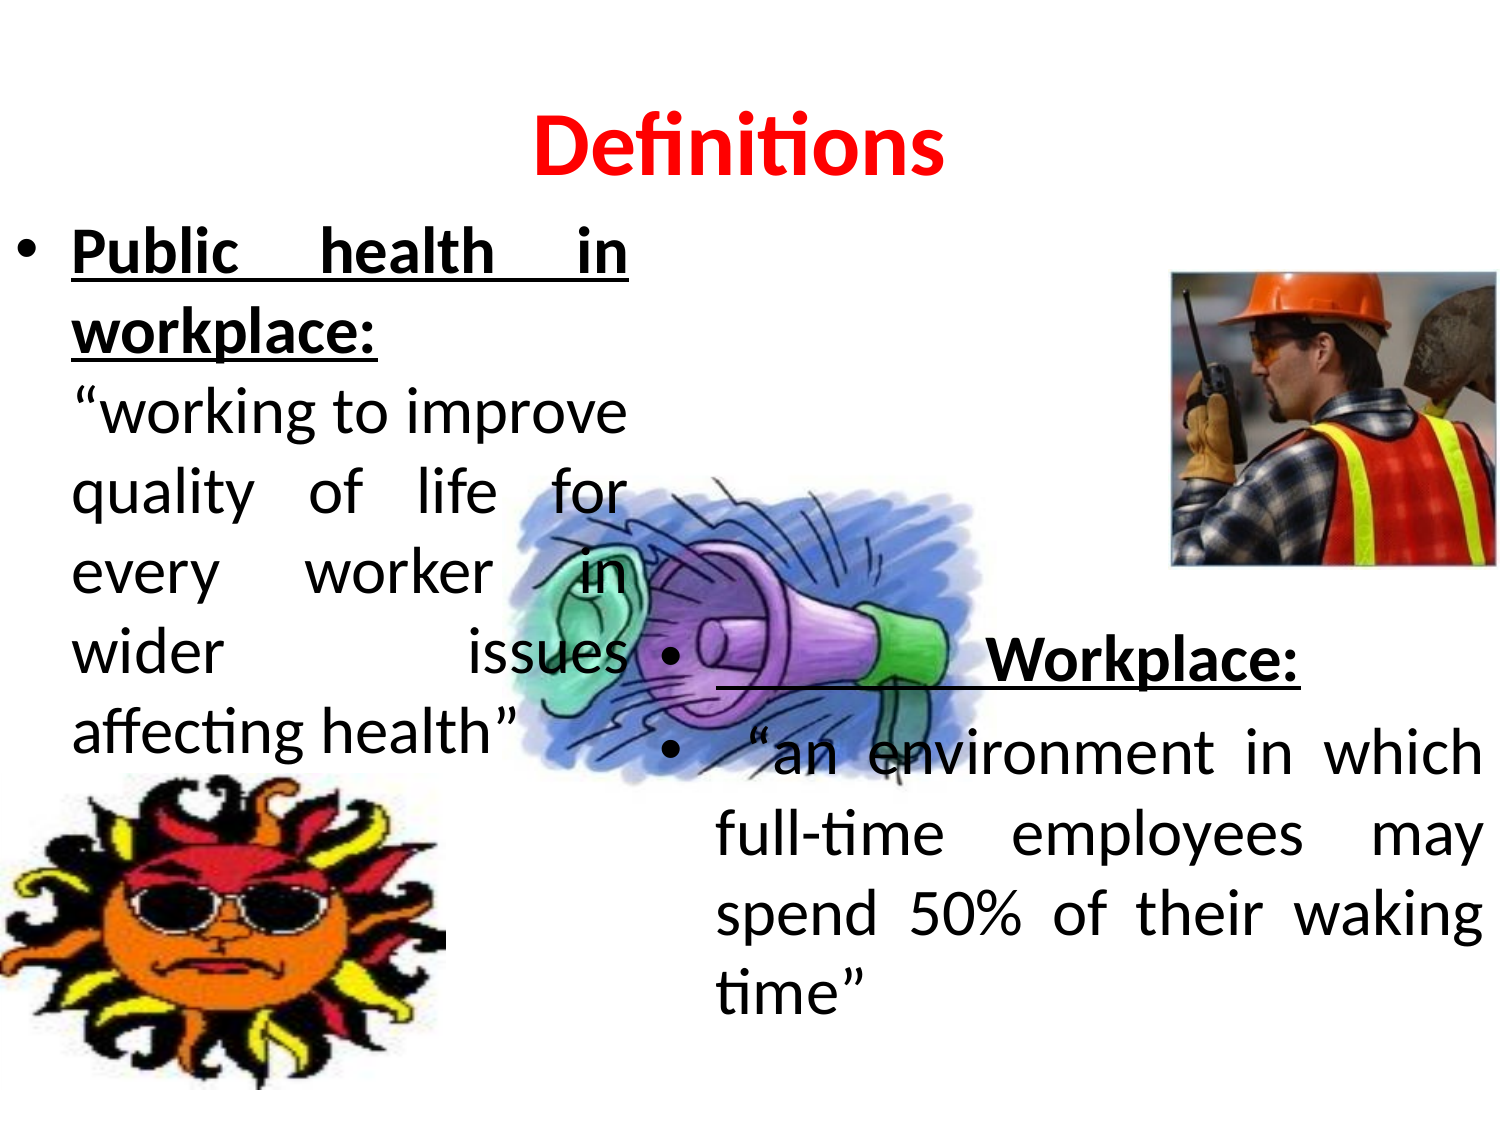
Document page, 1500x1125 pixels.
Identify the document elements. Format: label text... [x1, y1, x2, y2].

picture [0, 773, 446, 1091]
list Workplace: “an environment in which full-time employees may spend 50% of their waking time” [644, 234, 1500, 1125]
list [502, 432, 998, 836]
title Definitions [75, 45, 1425, 233]
list Public health in workplace: “working to improve quality of life for every worker in wider issues affecting health” [0, 199, 645, 1125]
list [1168, 269, 1500, 570]
